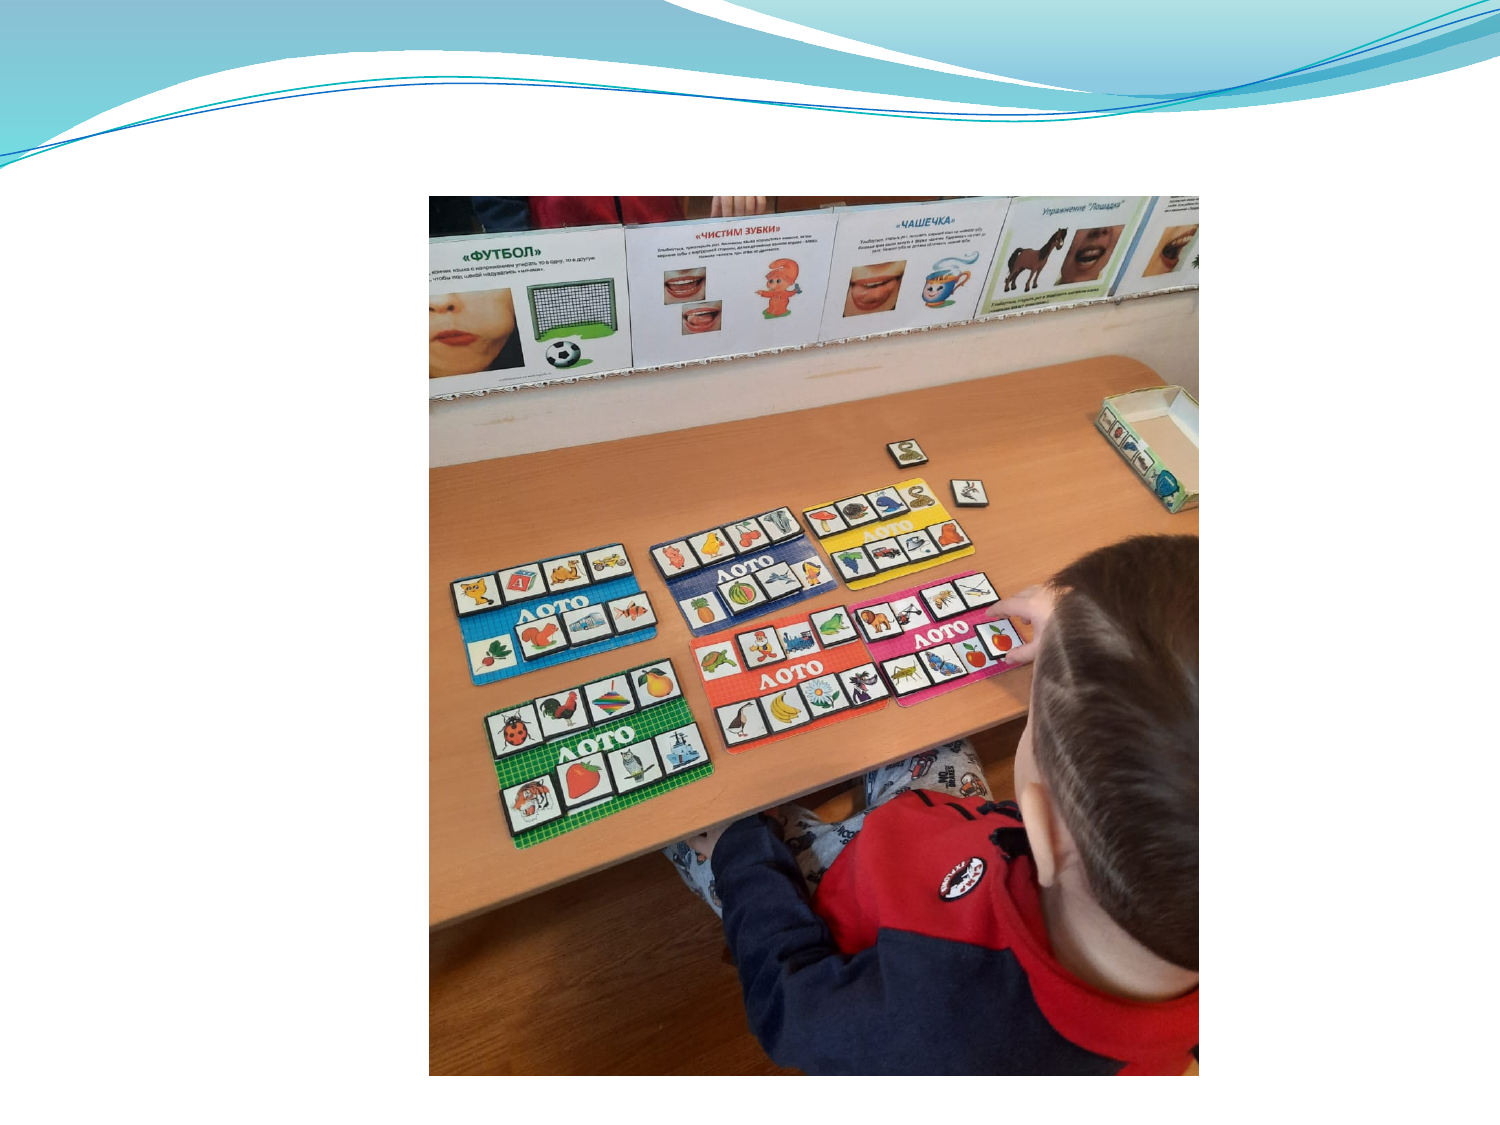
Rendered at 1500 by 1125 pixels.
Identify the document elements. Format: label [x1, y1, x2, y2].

picture [429, 196, 1199, 1076]
